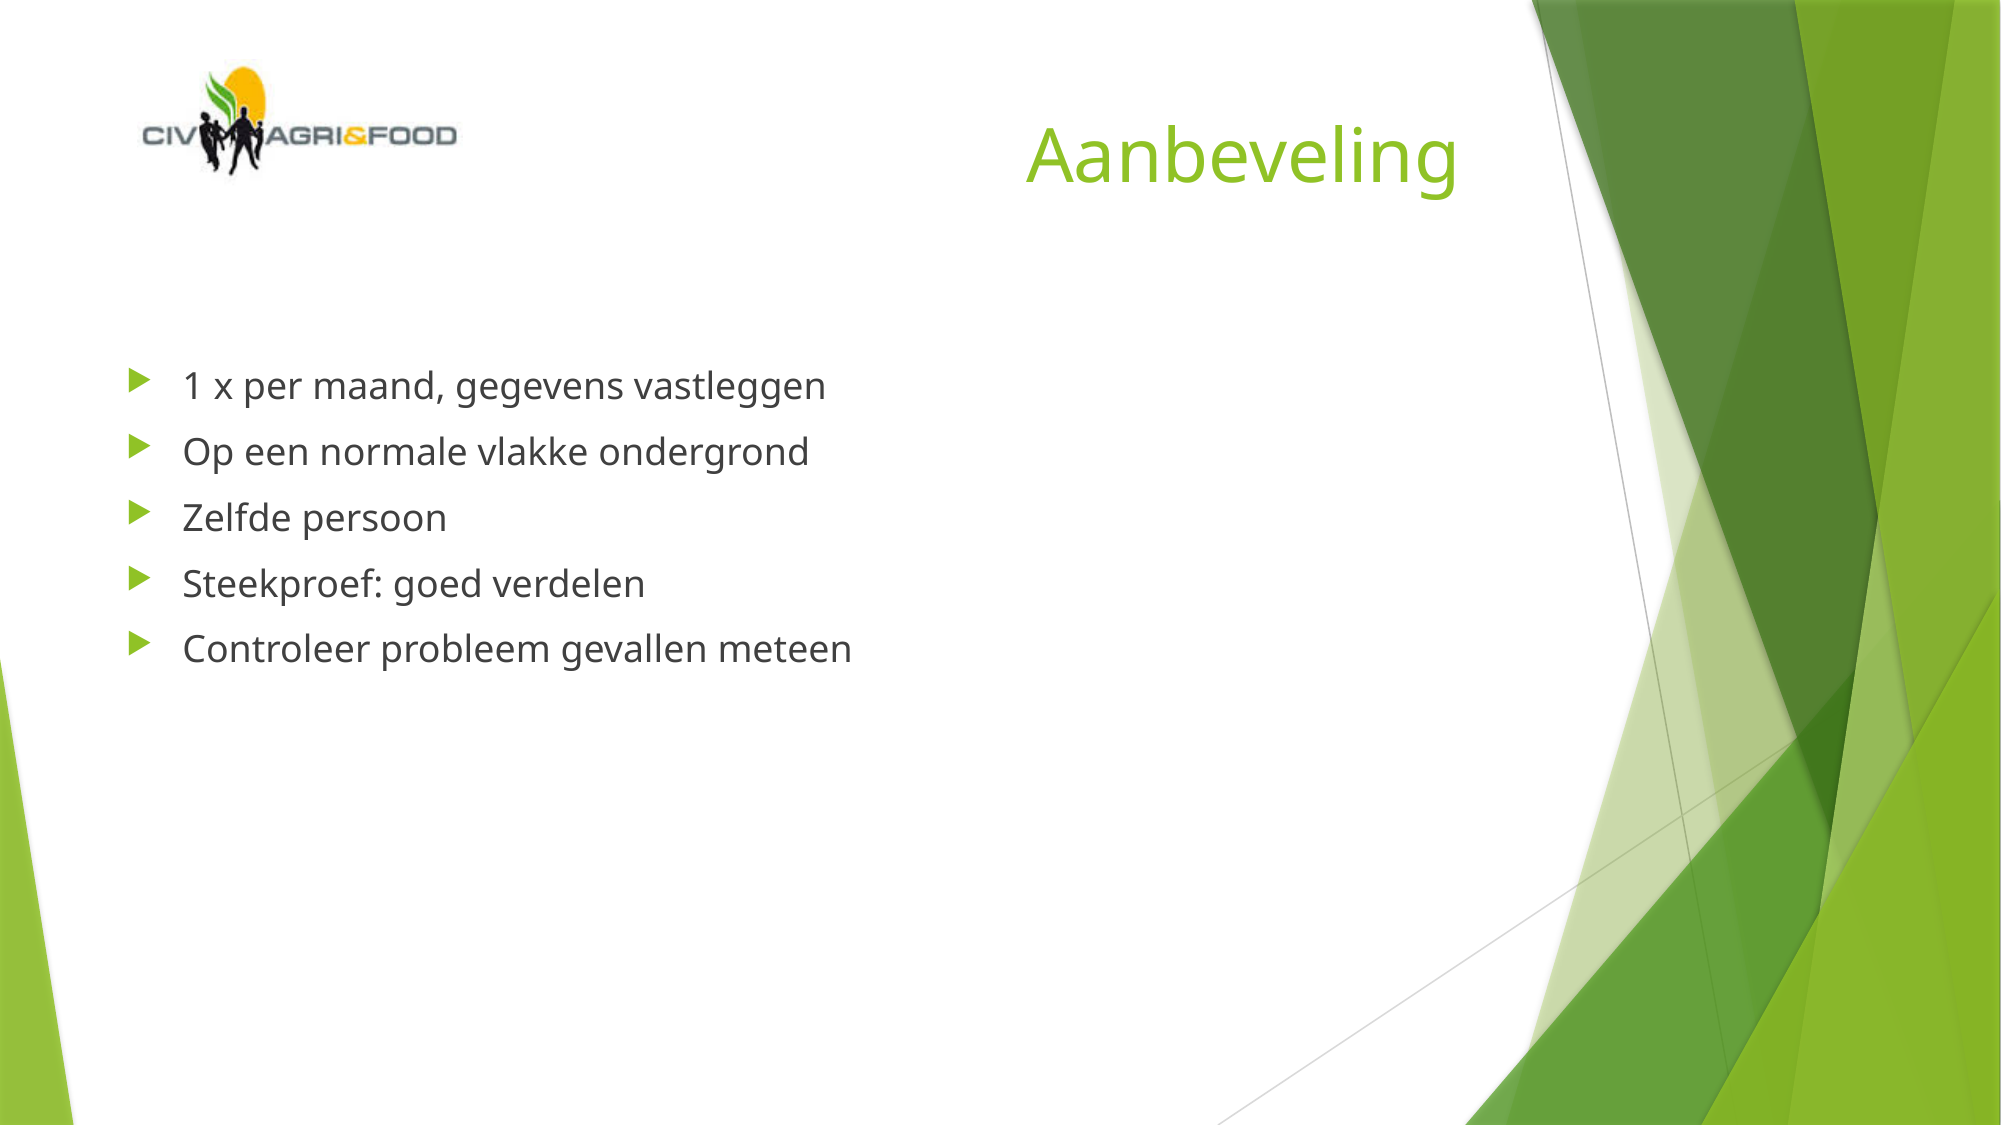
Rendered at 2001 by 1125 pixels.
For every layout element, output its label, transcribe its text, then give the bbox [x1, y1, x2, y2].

title Aanbeveling [111, 99, 1522, 317]
picture [137, 59, 463, 99]
list 1 x per maand, gegevens vastleggen Op een normale vlakke ondergrond Zelfde persoon Steekproef: goed verdelen Controleer probleem gevallen meteen [111, 354, 1522, 992]
